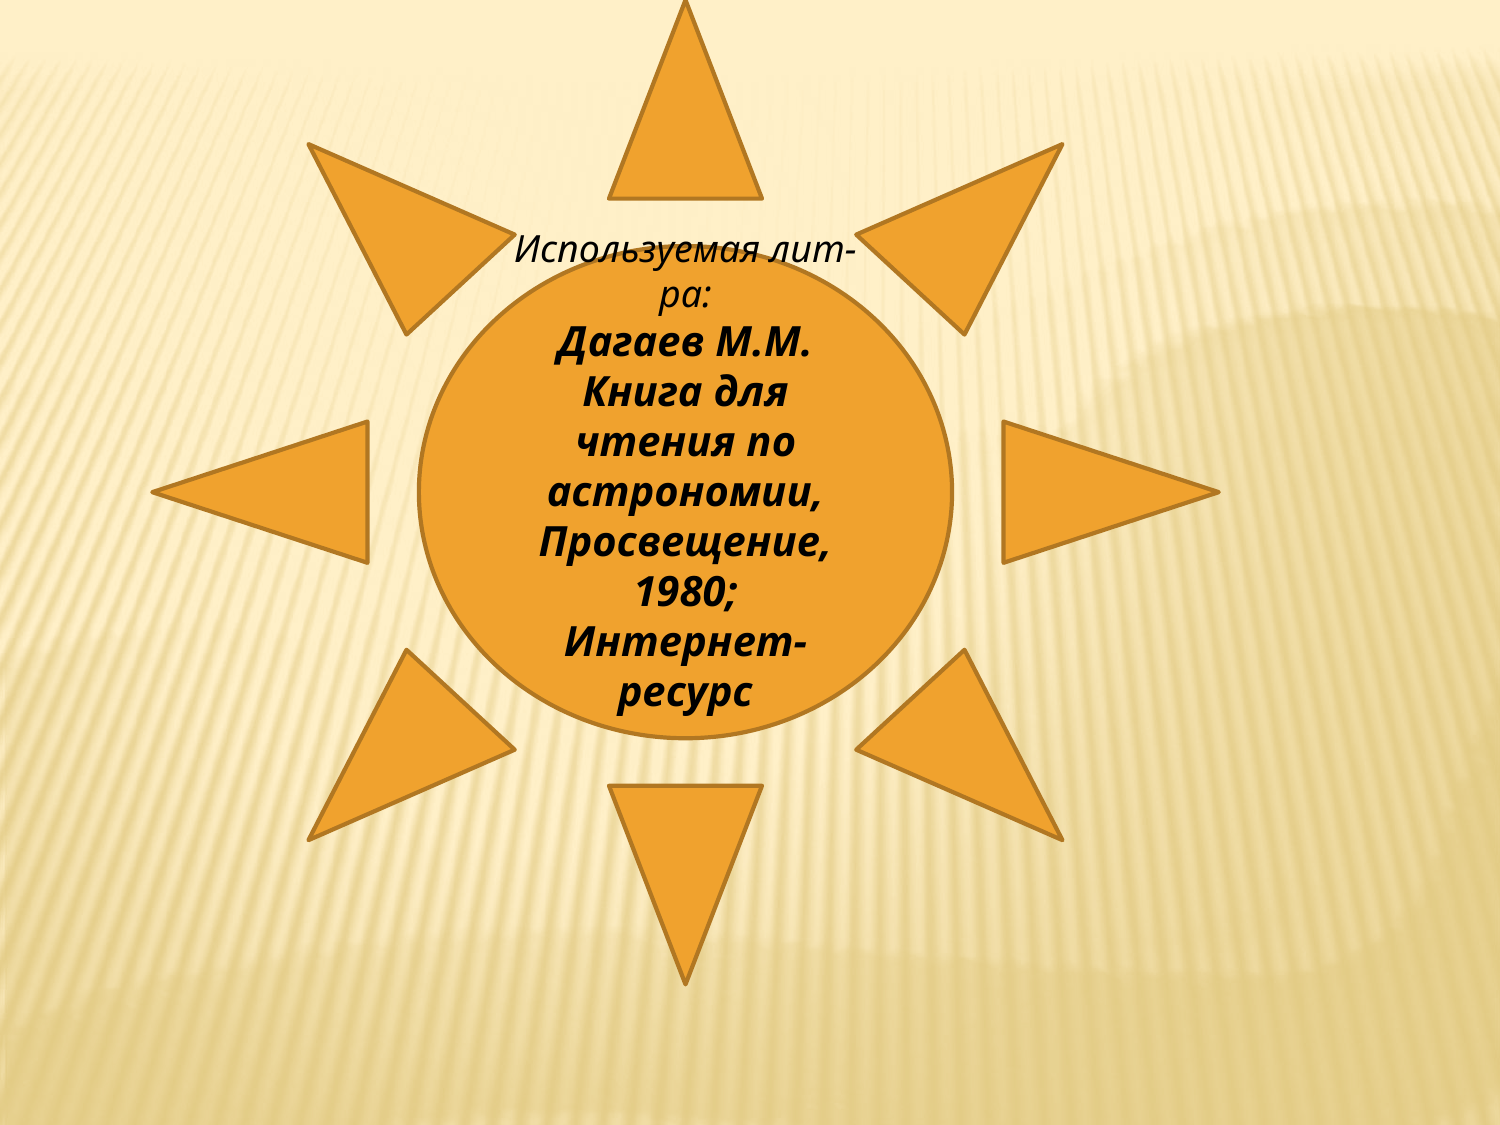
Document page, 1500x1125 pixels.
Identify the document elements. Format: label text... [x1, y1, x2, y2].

text_box Используемая лит-ра: Дагаев М.М. Книга для чтения по астрономии, Просвещение, 1980; Интернет-ресурс [150, 419, 370, 565]
text_box Используемая лит-ра: Дагаев М.М. Книга для чтения по астрономии, Просвещение, 1980; Интернет-ресурс [416, 243, 955, 741]
text_box Используемая лит-ра: Дагаев М.М. Книга для чтения по астрономии, Просвещение, 1980; Интернет-ресурс [306, 647, 517, 843]
text_box Используемая лит-ра: Дагаев М.М. Книга для чтения по астрономии, Просвещение, 1980; Интернет-ресурс [607, 0, 764, 201]
text_box Используемая лит-ра: Дагаев М.М. Книга для чтения по астрономии, Просвещение, 1980; Интернет-ресурс [306, 142, 517, 337]
text_box Используемая лит-ра: Дагаев М.М. Книга для чтения по астрономии, Просвещение, 1980; Интернет-ресурс [854, 142, 1065, 337]
text_box Используемая лит-ра: Дагаев М.М. Книга для чтения по астрономии, Просвещение, 1980; Интернет-ресурс [607, 783, 764, 987]
text_box Используемая лит-ра: Дагаев М.М. Книга для чтения по астрономии, Просвещение, 1980; Интернет-ресурс [854, 647, 1065, 843]
text_box Используемая лит-ра: Дагаев М.М. Книга для чтения по астрономии, Просвещение, 1980; Интернет-ресурс [1001, 419, 1221, 565]
